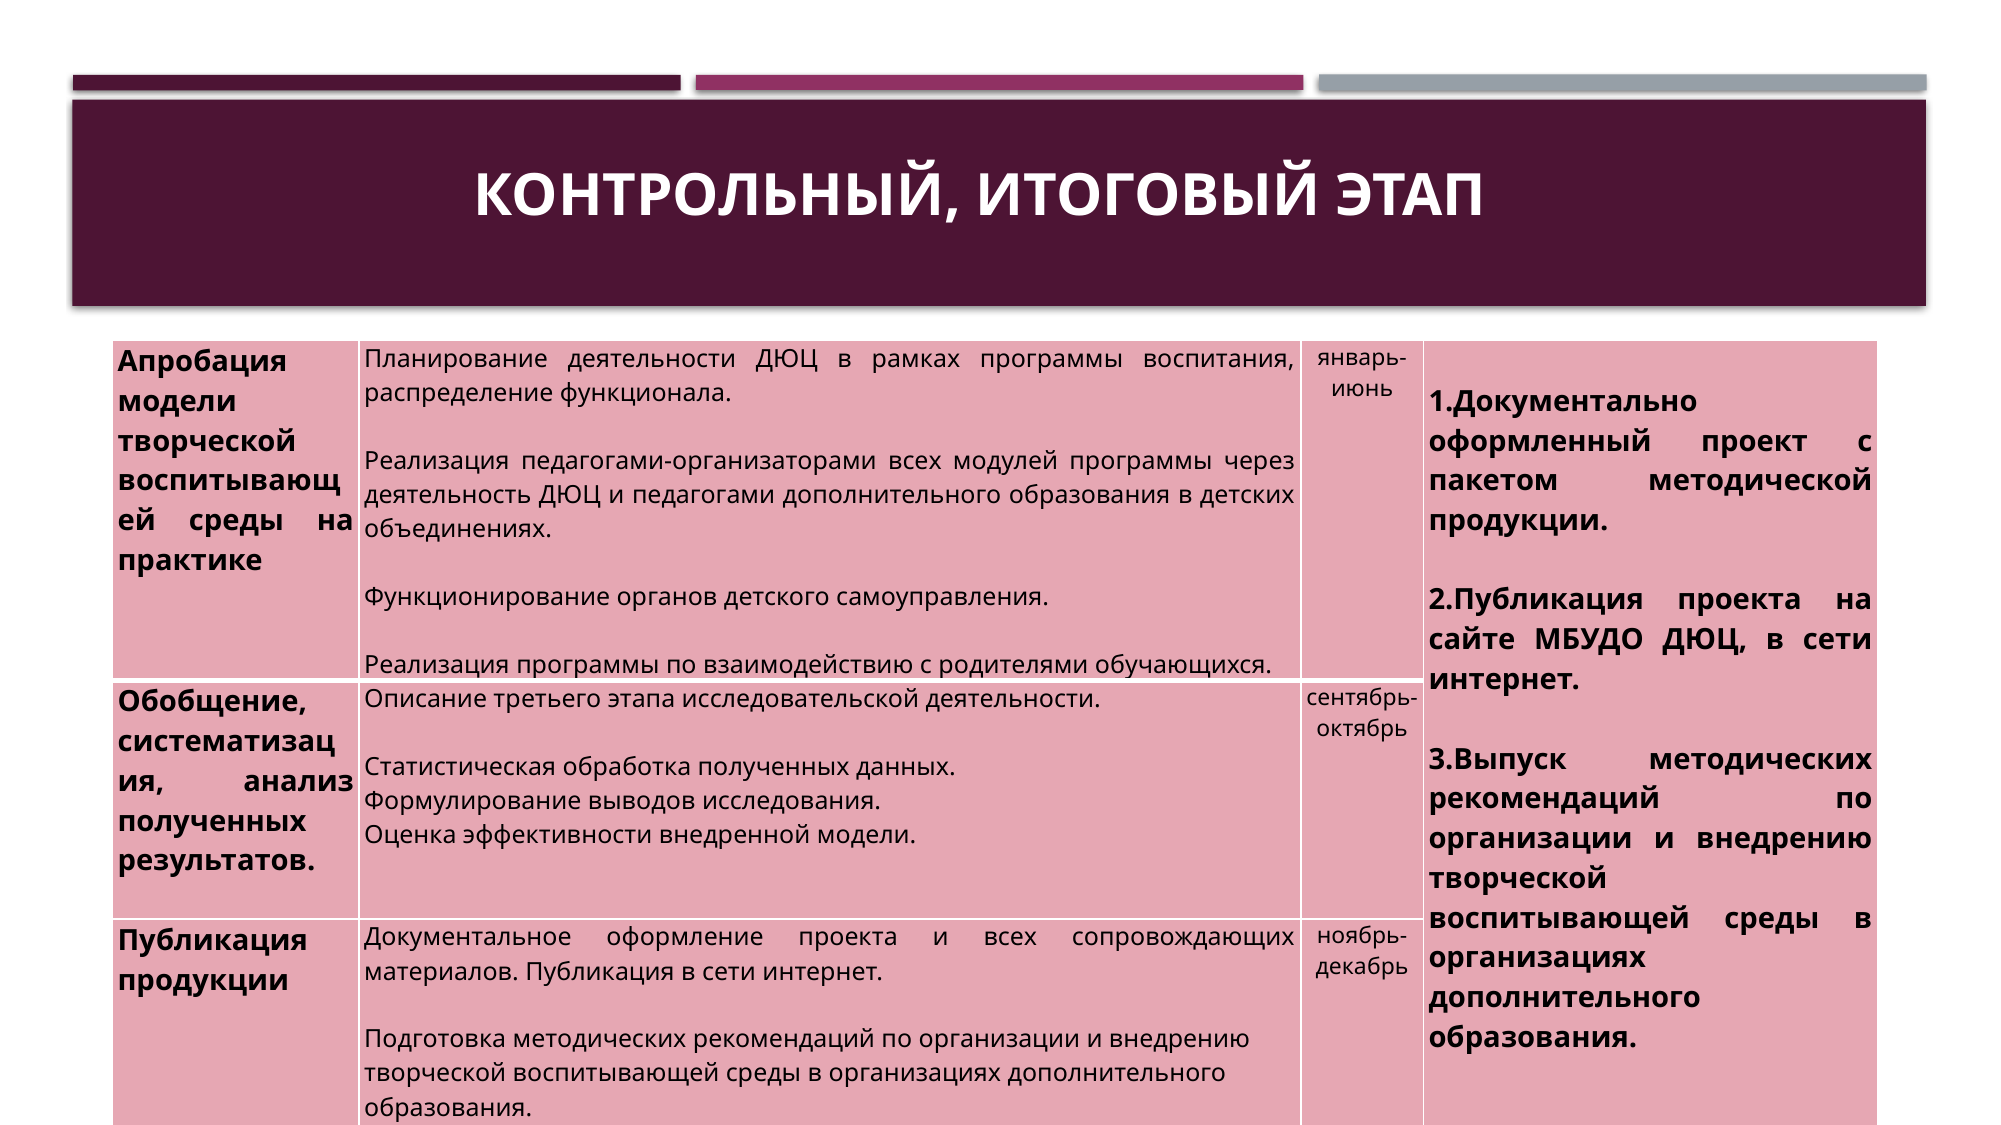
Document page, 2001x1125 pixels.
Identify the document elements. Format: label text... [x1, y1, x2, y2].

table_cell Публикация продукции [113, 920, 358, 1125]
table_cell сентябрь-октябрь [1302, 683, 1423, 918]
table_cell Документальное оформление проекта и всех сопровождающих материалов. Публикация в сети интернет. Подготовка методических рекомендаций по организации и внедрению творческой воспитывающей среды в организациях дополнительного образования. [360, 920, 1300, 1125]
title Контрольный, итоговый этап [82, 72, 1893, 235]
table_header январь-июнь [1302, 341, 1423, 678]
table_header Апробация модели творческой воспитывающей среды на практике [113, 341, 358, 678]
table_cell Обобщение, систематизация, анализ полученных результатов. [113, 683, 358, 918]
table_cell Описание третьего этапа исследовательской деятельности. Статистическая обработка полученных данных. Формулирование выводов исследования. Оценка эффективности внедренной модели. [360, 683, 1300, 918]
table_header 1.Документально оформленный проект с пакетом методической продукции. 2.Публикация проекта на сайте МБУДО ДЮЦ, в сети интернет. 3.Выпуск методических рекомендаций по организации и внедрению творческой воспитывающей среды в организациях дополнительного образования. [1424, 341, 1877, 1125]
table_cell ноябрь-декабрь [1302, 920, 1423, 1125]
table_header Планирование деятельности ДЮЦ в рамках программы воспитания, распределение функционала. Реализация педагогами-организаторами всех модулей программы через деятельность ДЮЦ и педагогами дополнительного образования в детских объединениях. Функционирование органов детского самоуправления. Реализация программы по взаимодействию с родителями обучающихся. [360, 341, 1300, 678]
